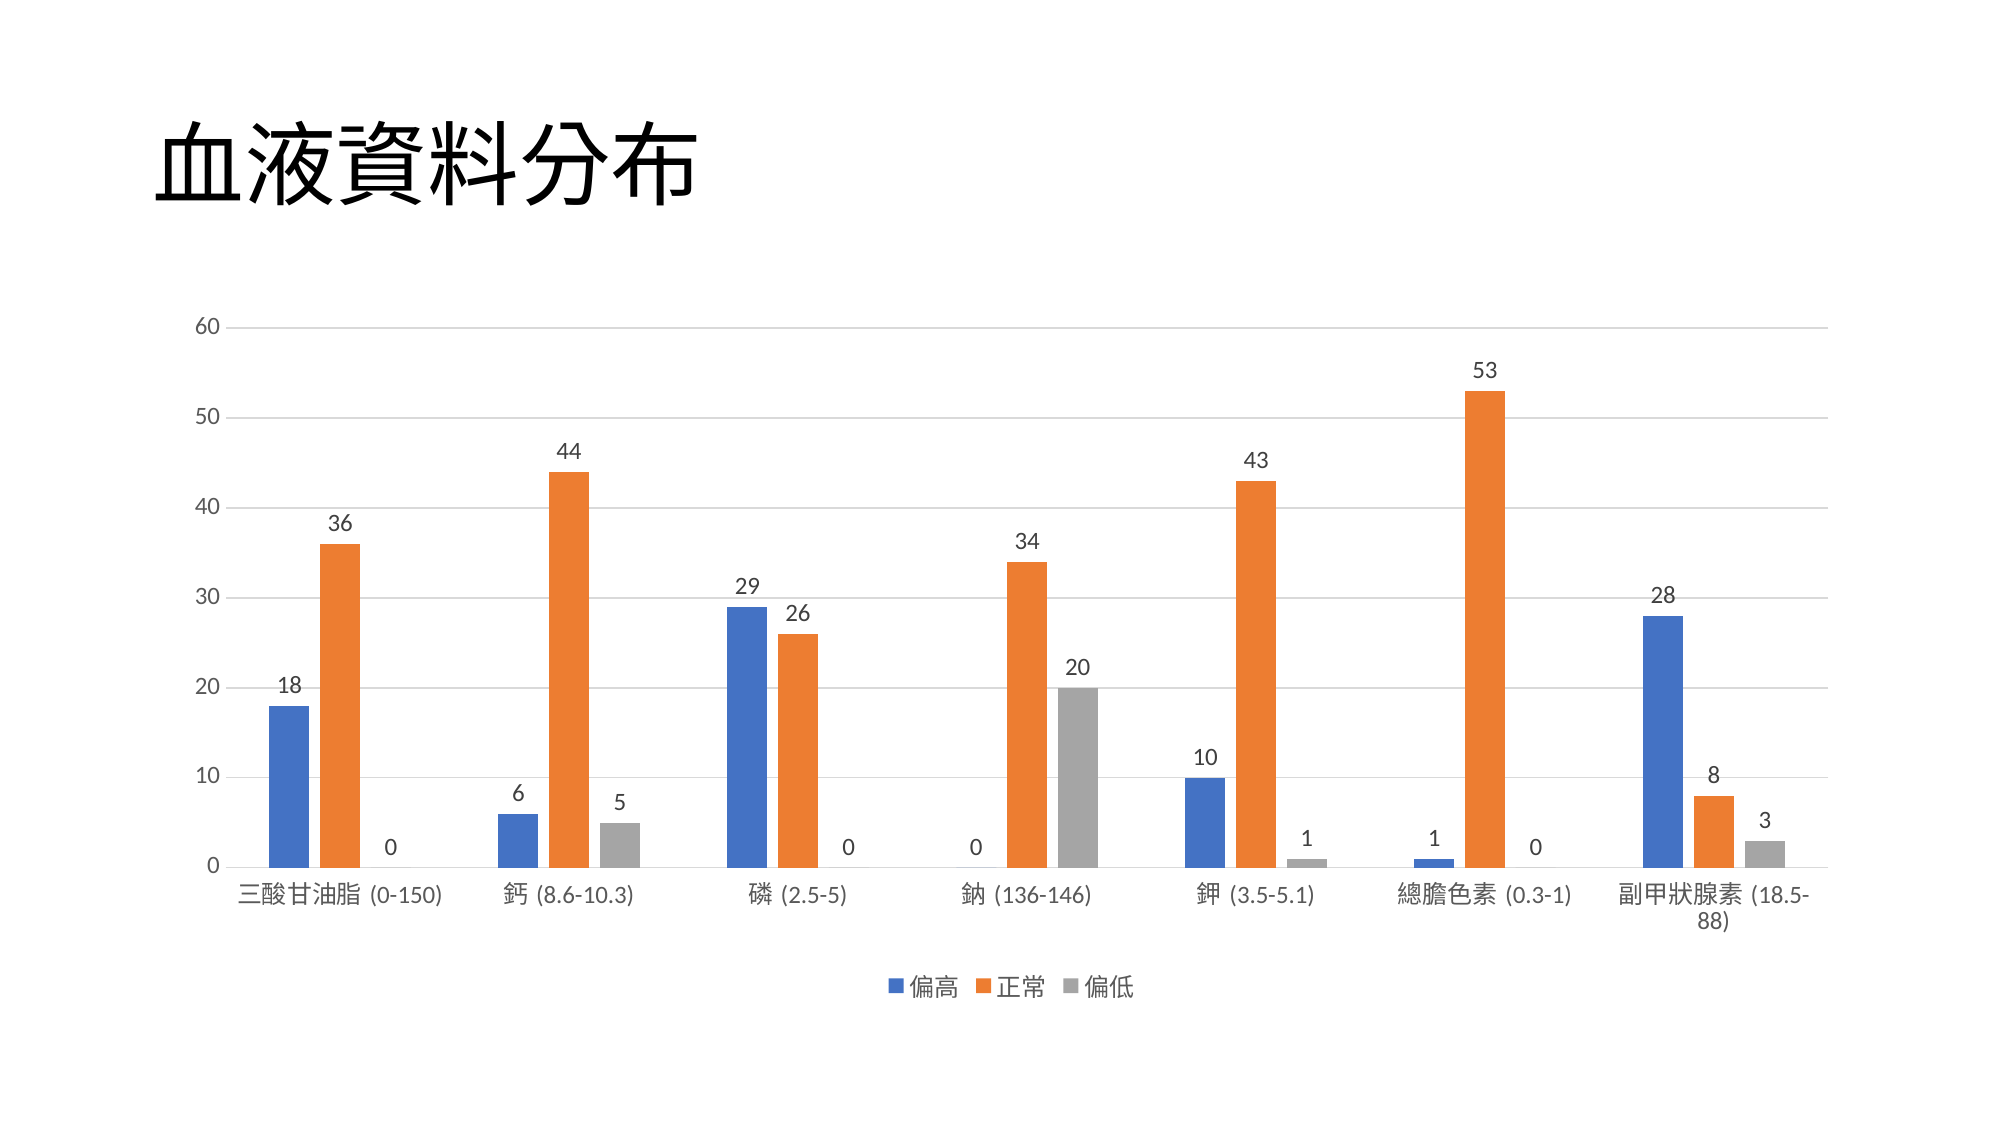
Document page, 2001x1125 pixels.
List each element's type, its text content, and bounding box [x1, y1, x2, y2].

chart [160, 301, 1863, 1011]
title 血液資料分布 [137, 59, 1863, 278]
